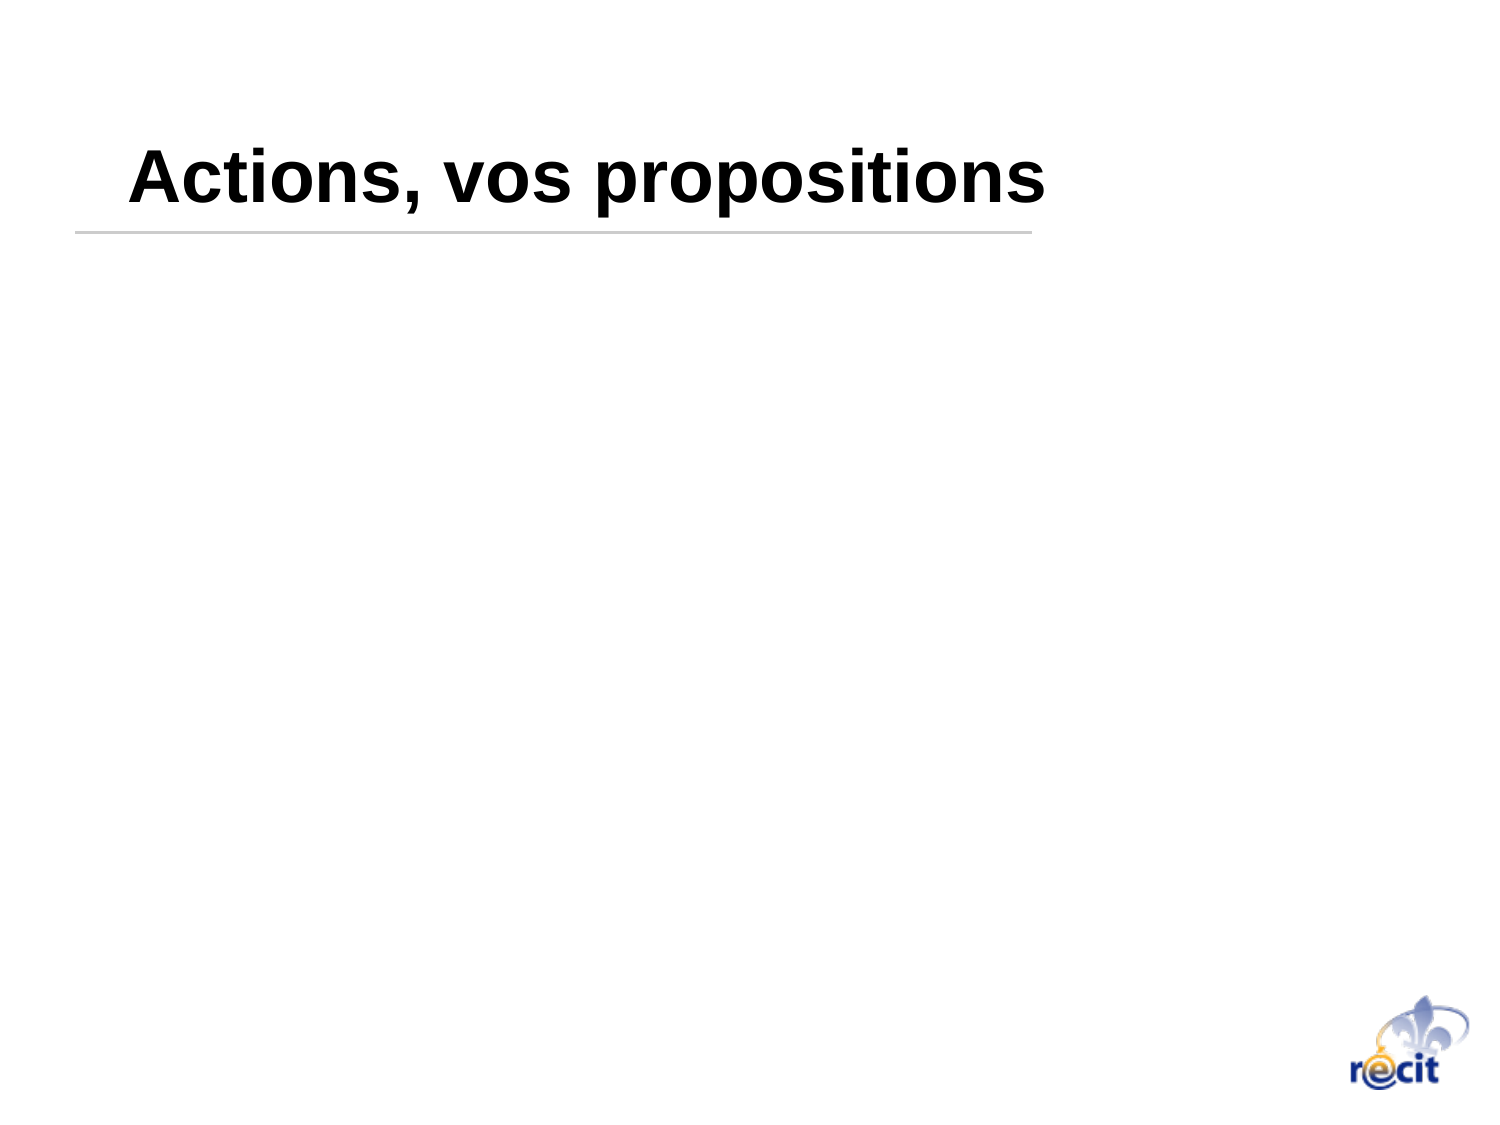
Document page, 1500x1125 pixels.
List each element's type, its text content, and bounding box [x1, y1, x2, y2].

text_box [1350, 995, 1470, 1090]
title Actions, vos propositions [75, 45, 1425, 233]
